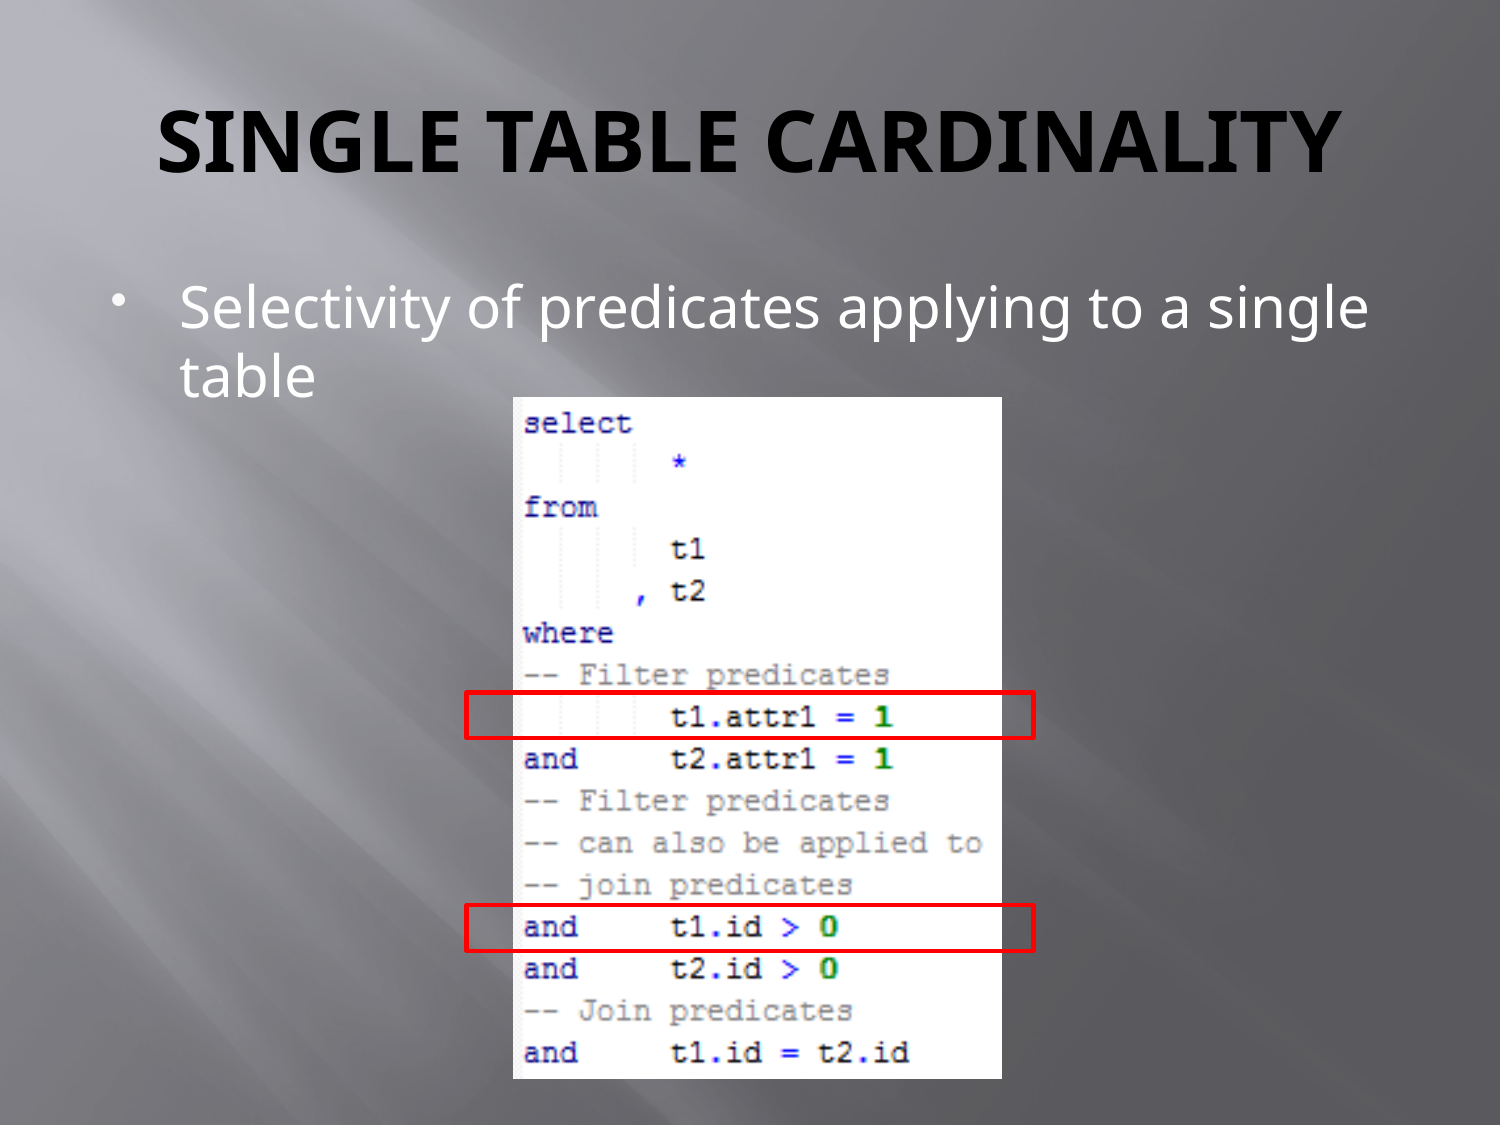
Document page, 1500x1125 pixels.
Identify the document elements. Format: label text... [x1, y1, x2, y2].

text_box [464, 690, 513, 740]
list Selectivity of predicates applying to a single table [75, 262, 1425, 1035]
text_box [464, 903, 513, 953]
title SINGLE TABLE CARDINALITY [75, 45, 1425, 233]
picture [513, 396, 1002, 1080]
